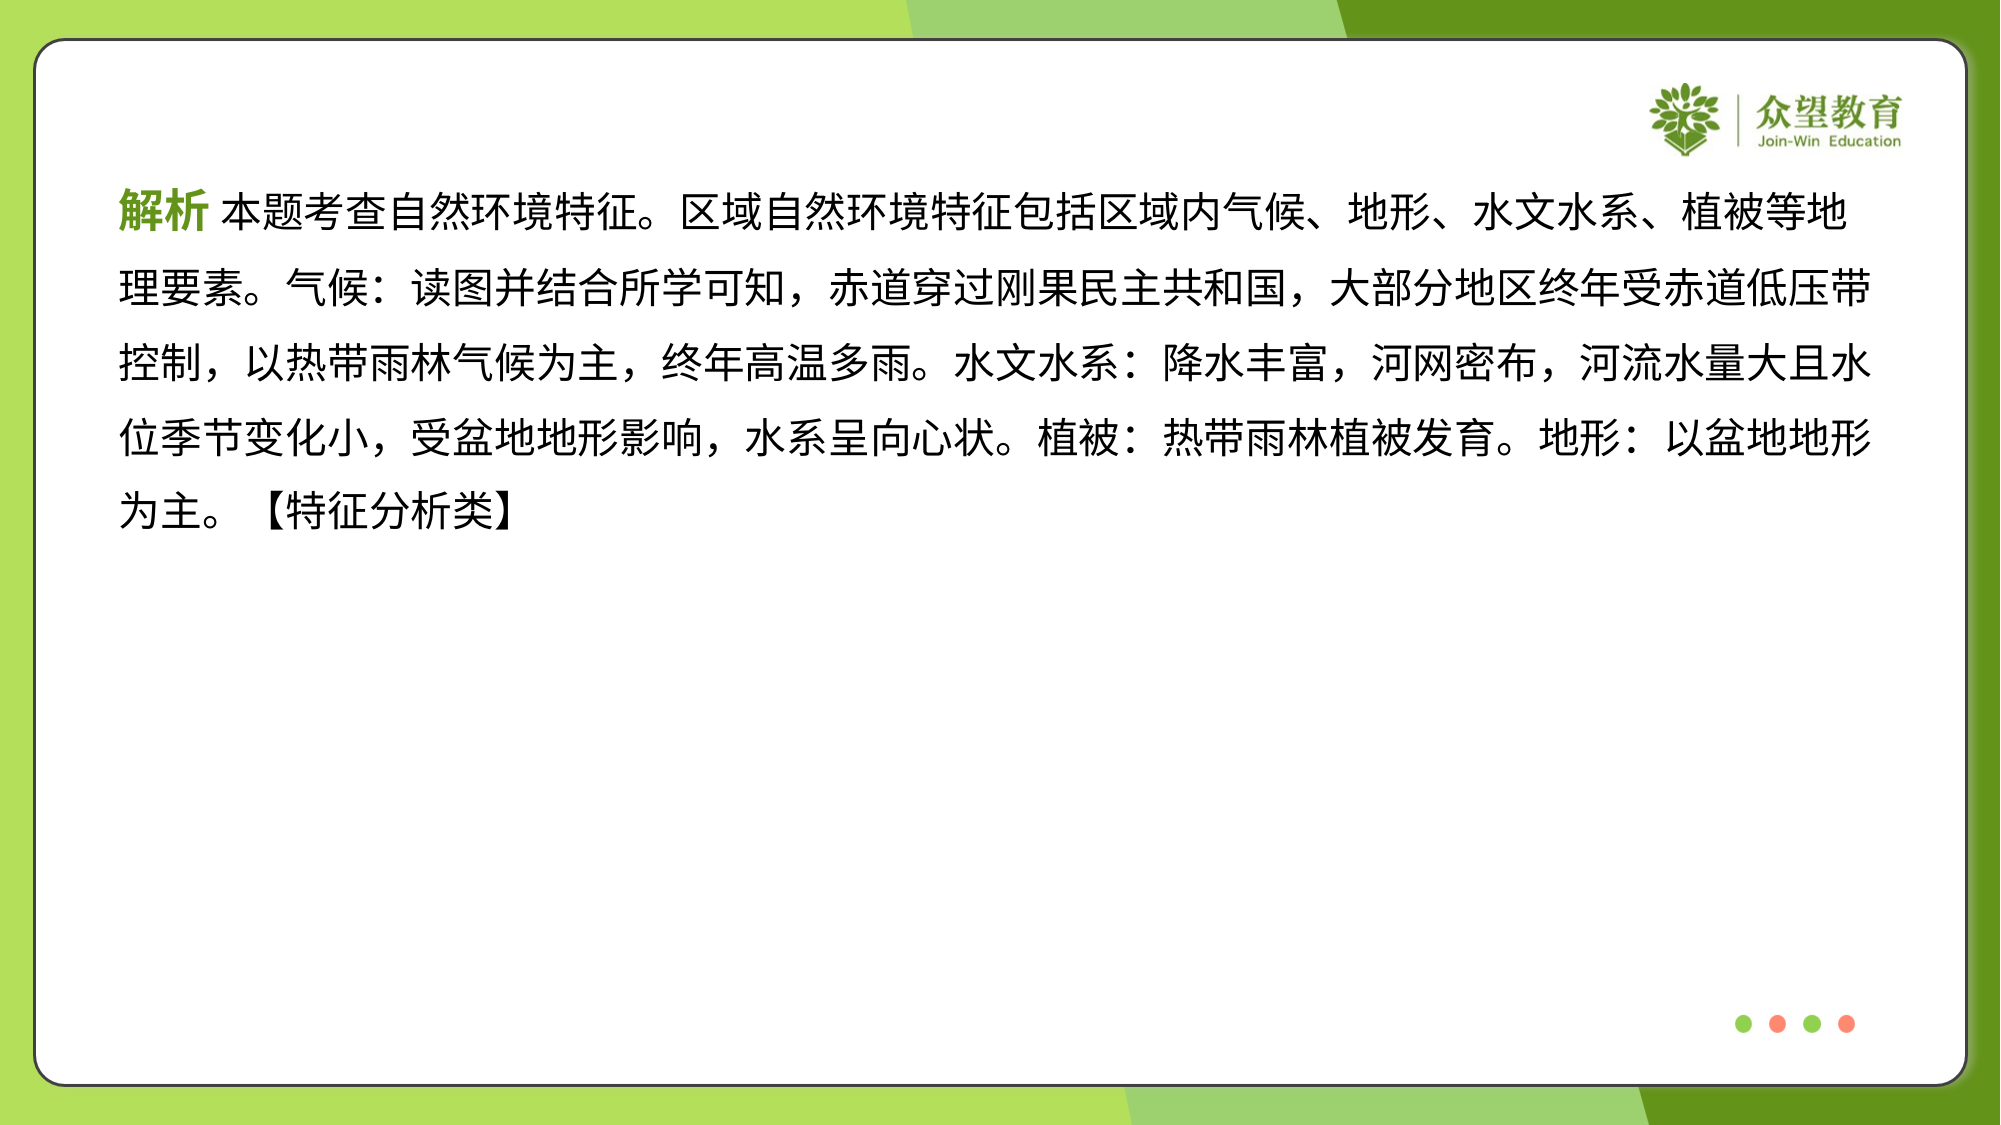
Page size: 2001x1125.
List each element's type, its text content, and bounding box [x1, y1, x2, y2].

picture [0, 0, 2000, 1125]
text_box 解析 本题考查自然环境特征。区域自然环境特征包括区域内气候、地形、水文水系、植被等地 理要素。气候：读图并结合所学可知，赤道穿过刚果民主共和国，大部分地区终年受赤道低压带 控制，以热带雨林气候为主，终年高温多雨。水文水系：降水丰富，河网密布，河流水量大且水 位季节变化小，受盆地地形影响，水系呈向心状。植被：热带雨林植被发育。地形：以盆地地形 为主。【特征分析类】 [118, 159, 1883, 527]
